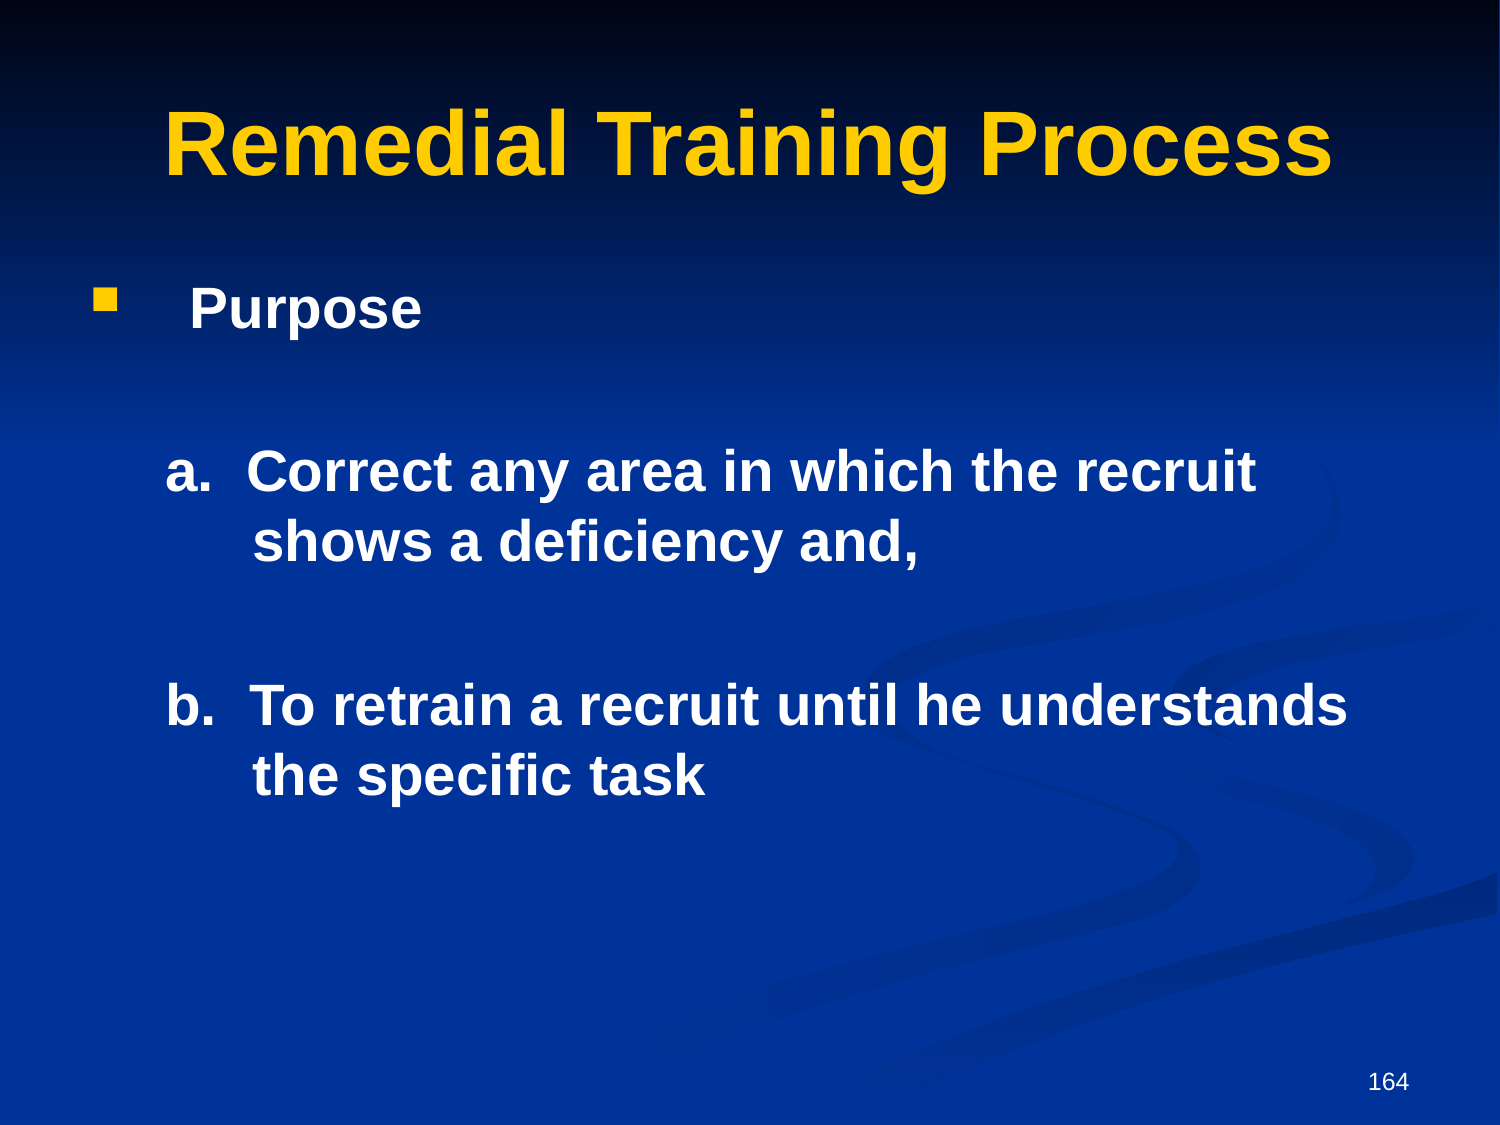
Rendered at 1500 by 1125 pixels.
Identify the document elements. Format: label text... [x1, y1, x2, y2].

slide_number 164 [1074, 1024, 1426, 1104]
list Purpose a. Correct any area in which the recruit shows a deficiency and, b. To retrain a recruit until he understands the specific task [74, 262, 1426, 1006]
title Remedial Training Process [74, 44, 1426, 233]
